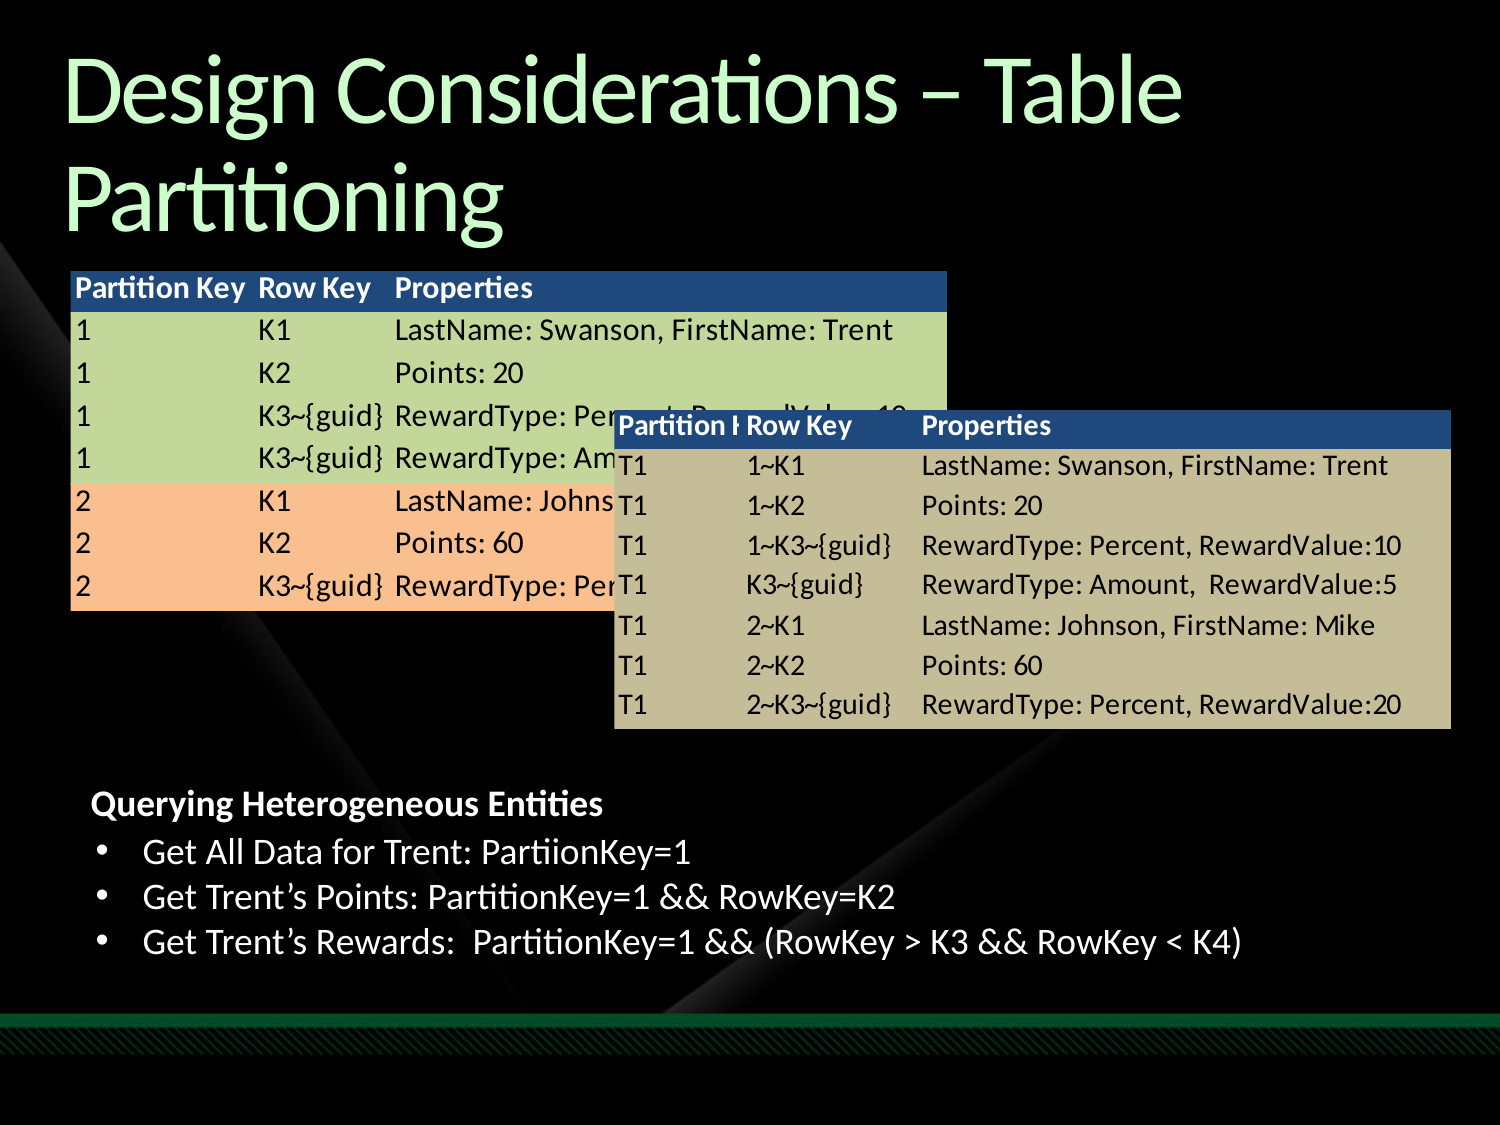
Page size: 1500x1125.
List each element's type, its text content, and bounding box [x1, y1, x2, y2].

picture [0, 0, 1500, 1125]
text_box Get All Data for Trent: PartiionKey=1 Get Trent’s Points: PartitionKey=1 && RowKey=K2 Get Trent’s Rewards: PartitionKey=1 && (RowKey > K3 && RowKey < K4) [80, 819, 1259, 970]
title Design Considerations – Table Partitioning [62, 37, 1438, 256]
text_box Querying Heterogeneous Entities [75, 771, 620, 832]
